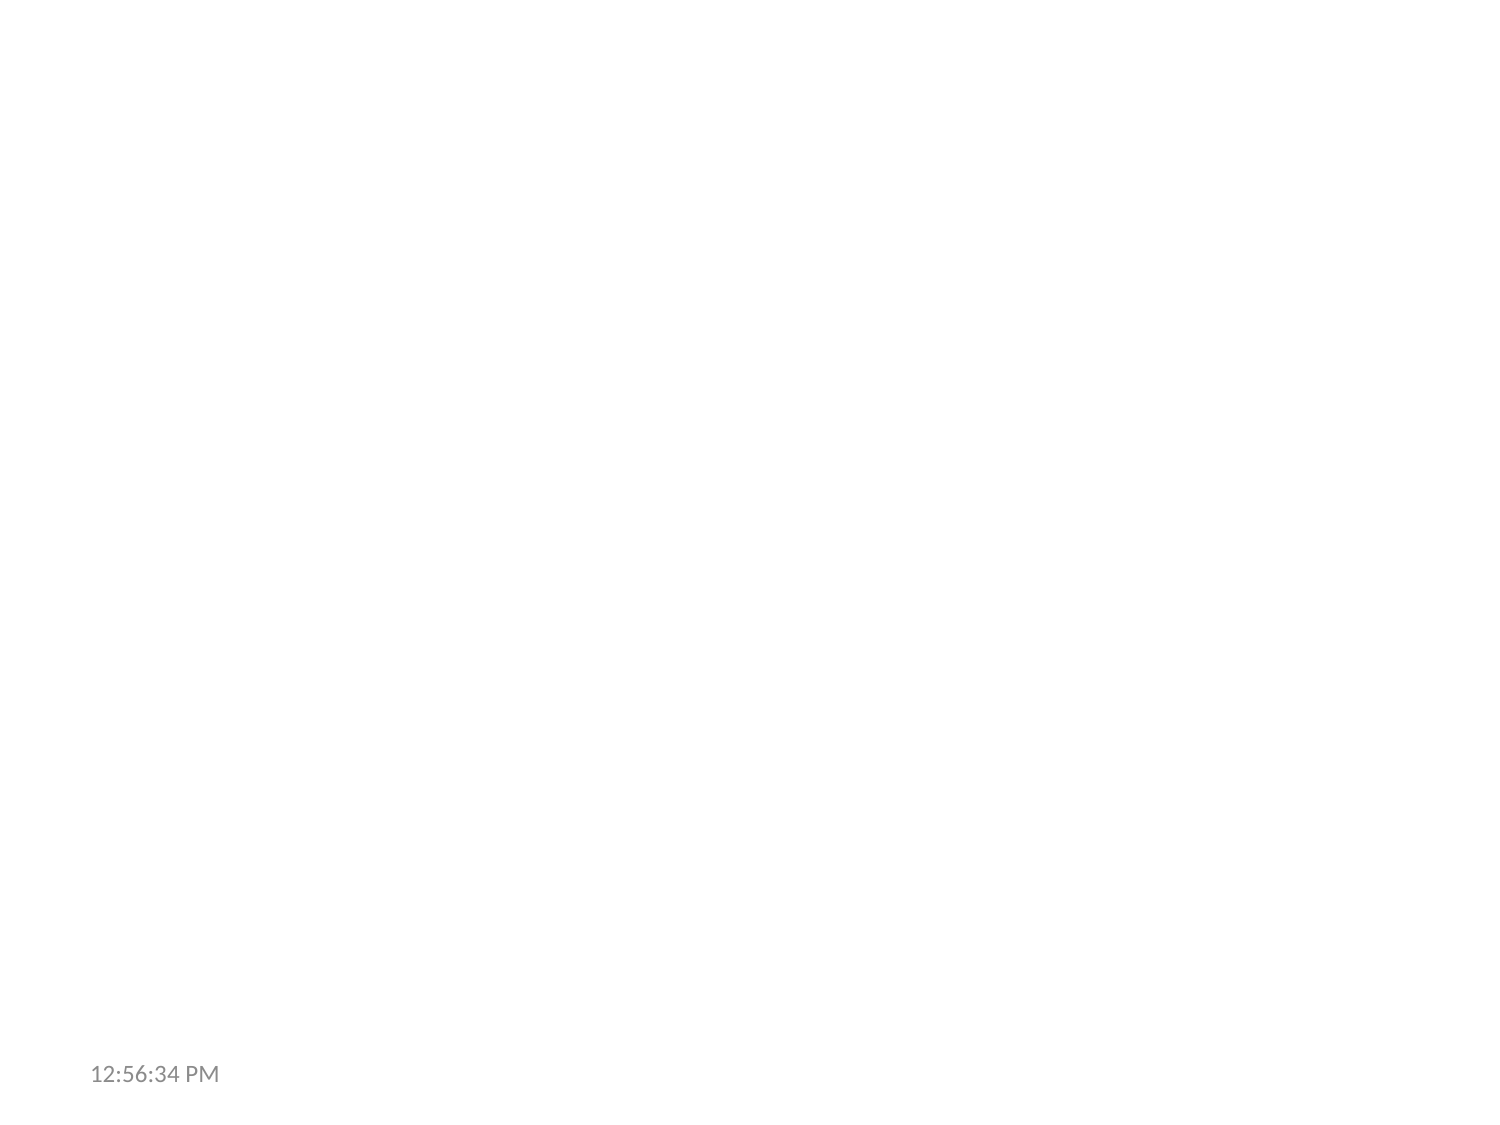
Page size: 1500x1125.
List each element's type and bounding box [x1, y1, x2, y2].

slide_number [75, 1042, 425, 1103]
